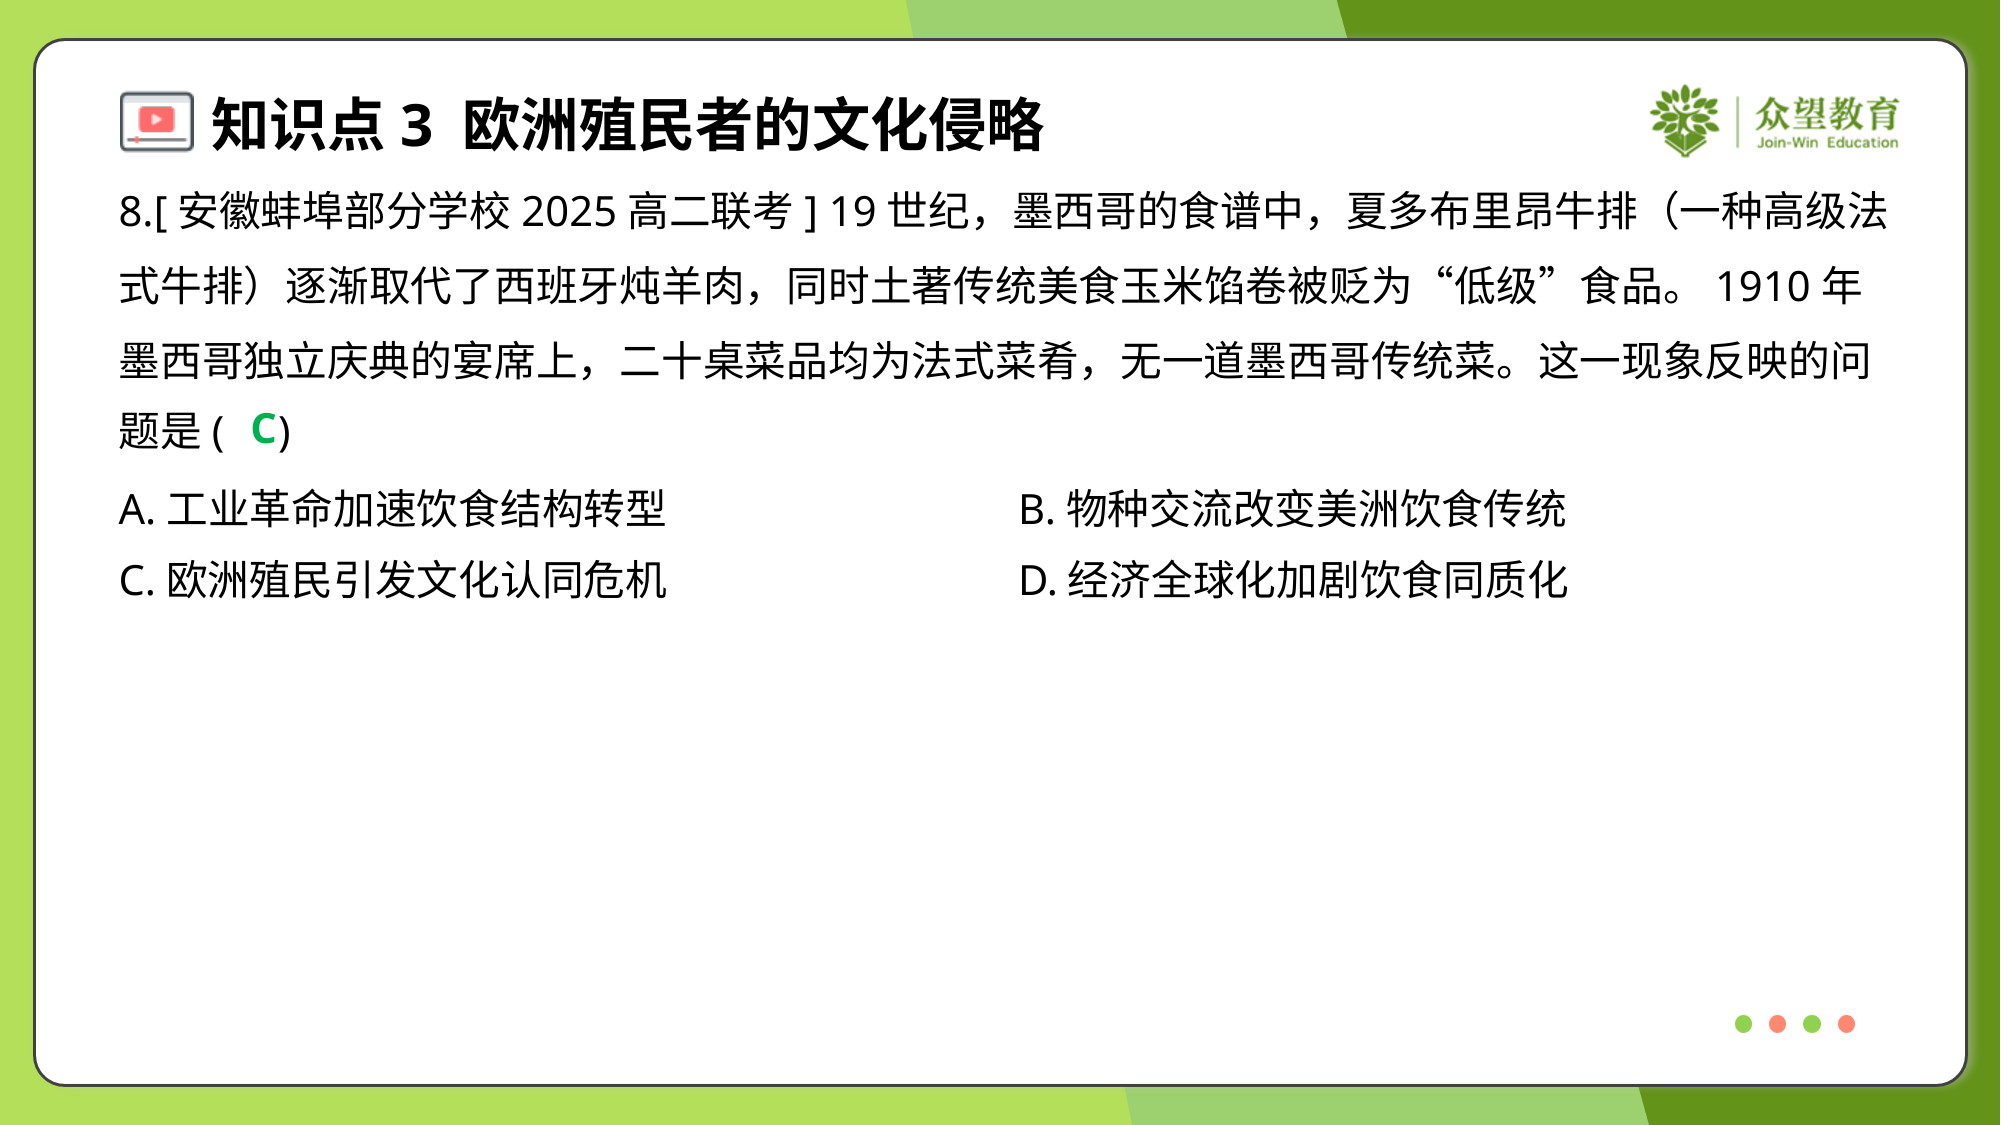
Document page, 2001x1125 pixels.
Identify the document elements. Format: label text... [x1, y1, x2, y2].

text_box A.工业革命加速饮食结构转型 B.物种交流改变美洲饮食传统 C.欧洲殖民引发文化认同危机 D.经济全球化加剧饮食同质化 [118, 457, 1883, 597]
picture [0, 0, 2000, 1125]
text_box 8.[安徽蚌埠部分学校2025高二联考] 19世纪，墨西哥的食谱中，夏多布里昂牛排（一种高级法 式牛排）逐渐取代了西班牙炖羊肉，同时土著传统美食玉米馅卷被贬为“低级”食品。1910年 墨西哥独立庆典的宴席上，二十桌菜品均为法式菜肴，无一道墨西哥传统菜。这一现象反映的问 题是( ) [118, 159, 1883, 448]
text_box C [234, 381, 293, 446]
